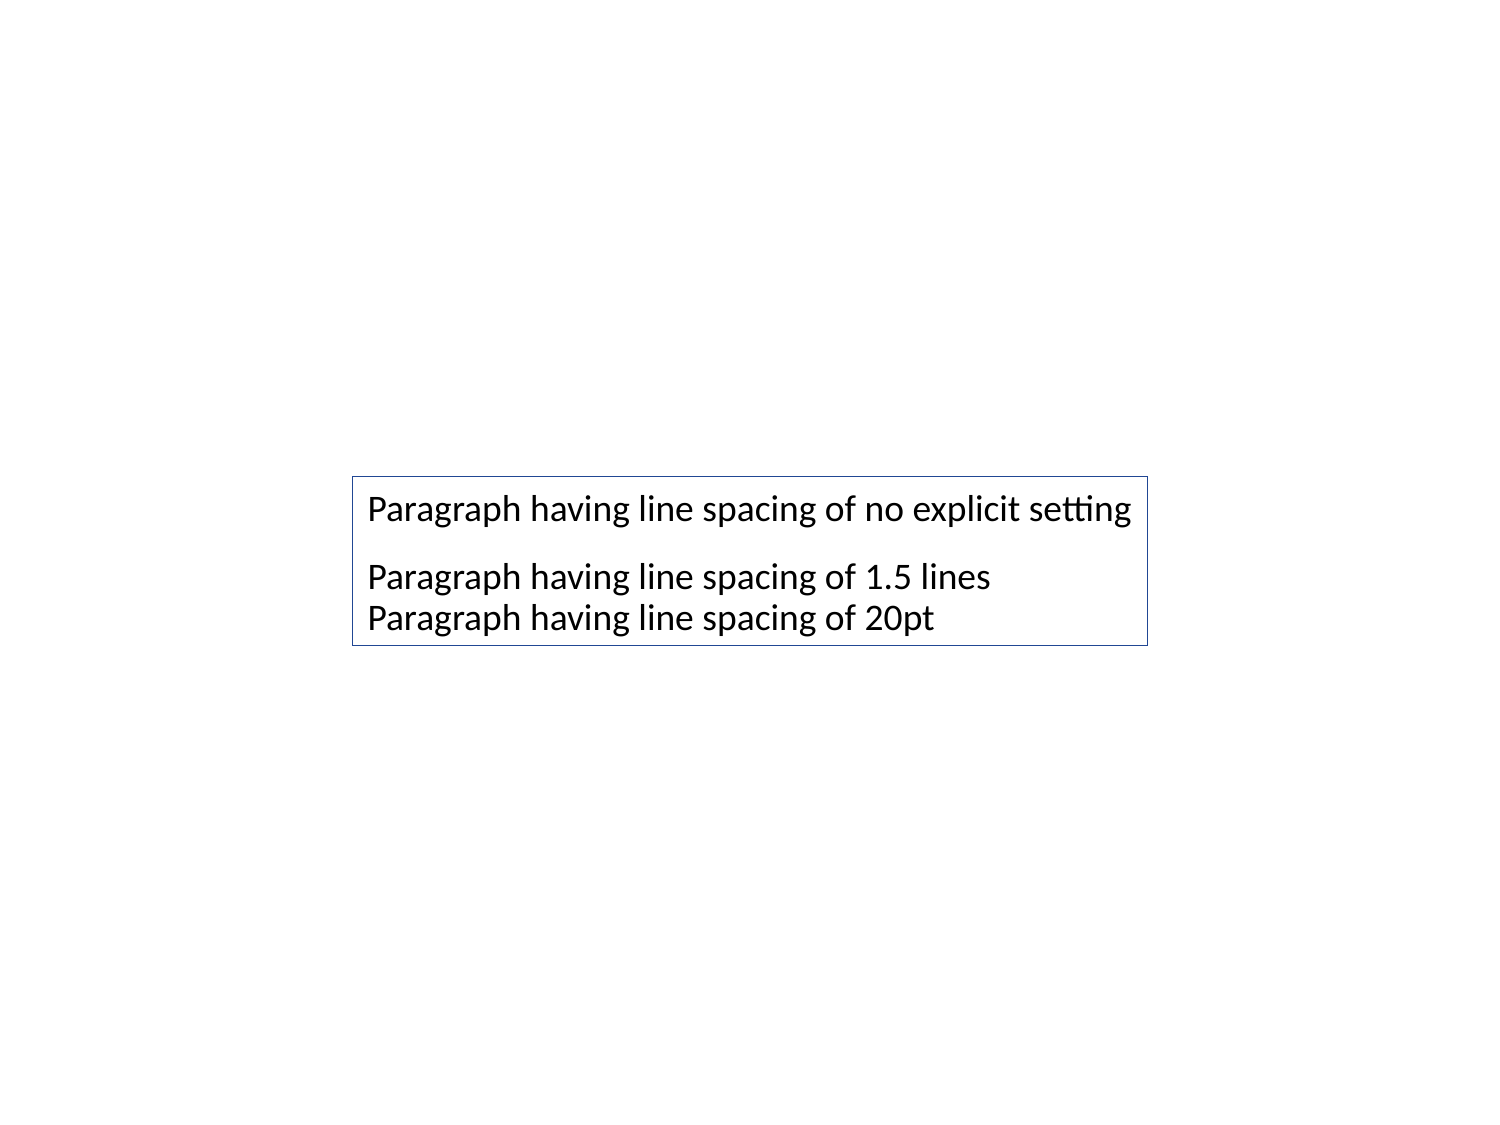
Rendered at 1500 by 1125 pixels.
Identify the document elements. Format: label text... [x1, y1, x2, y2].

text_box Paragraph having line spacing of no explicit setting Paragraph having line spacing of 1.5 lines Paragraph having line spacing of 20pt [352, 476, 1148, 646]
